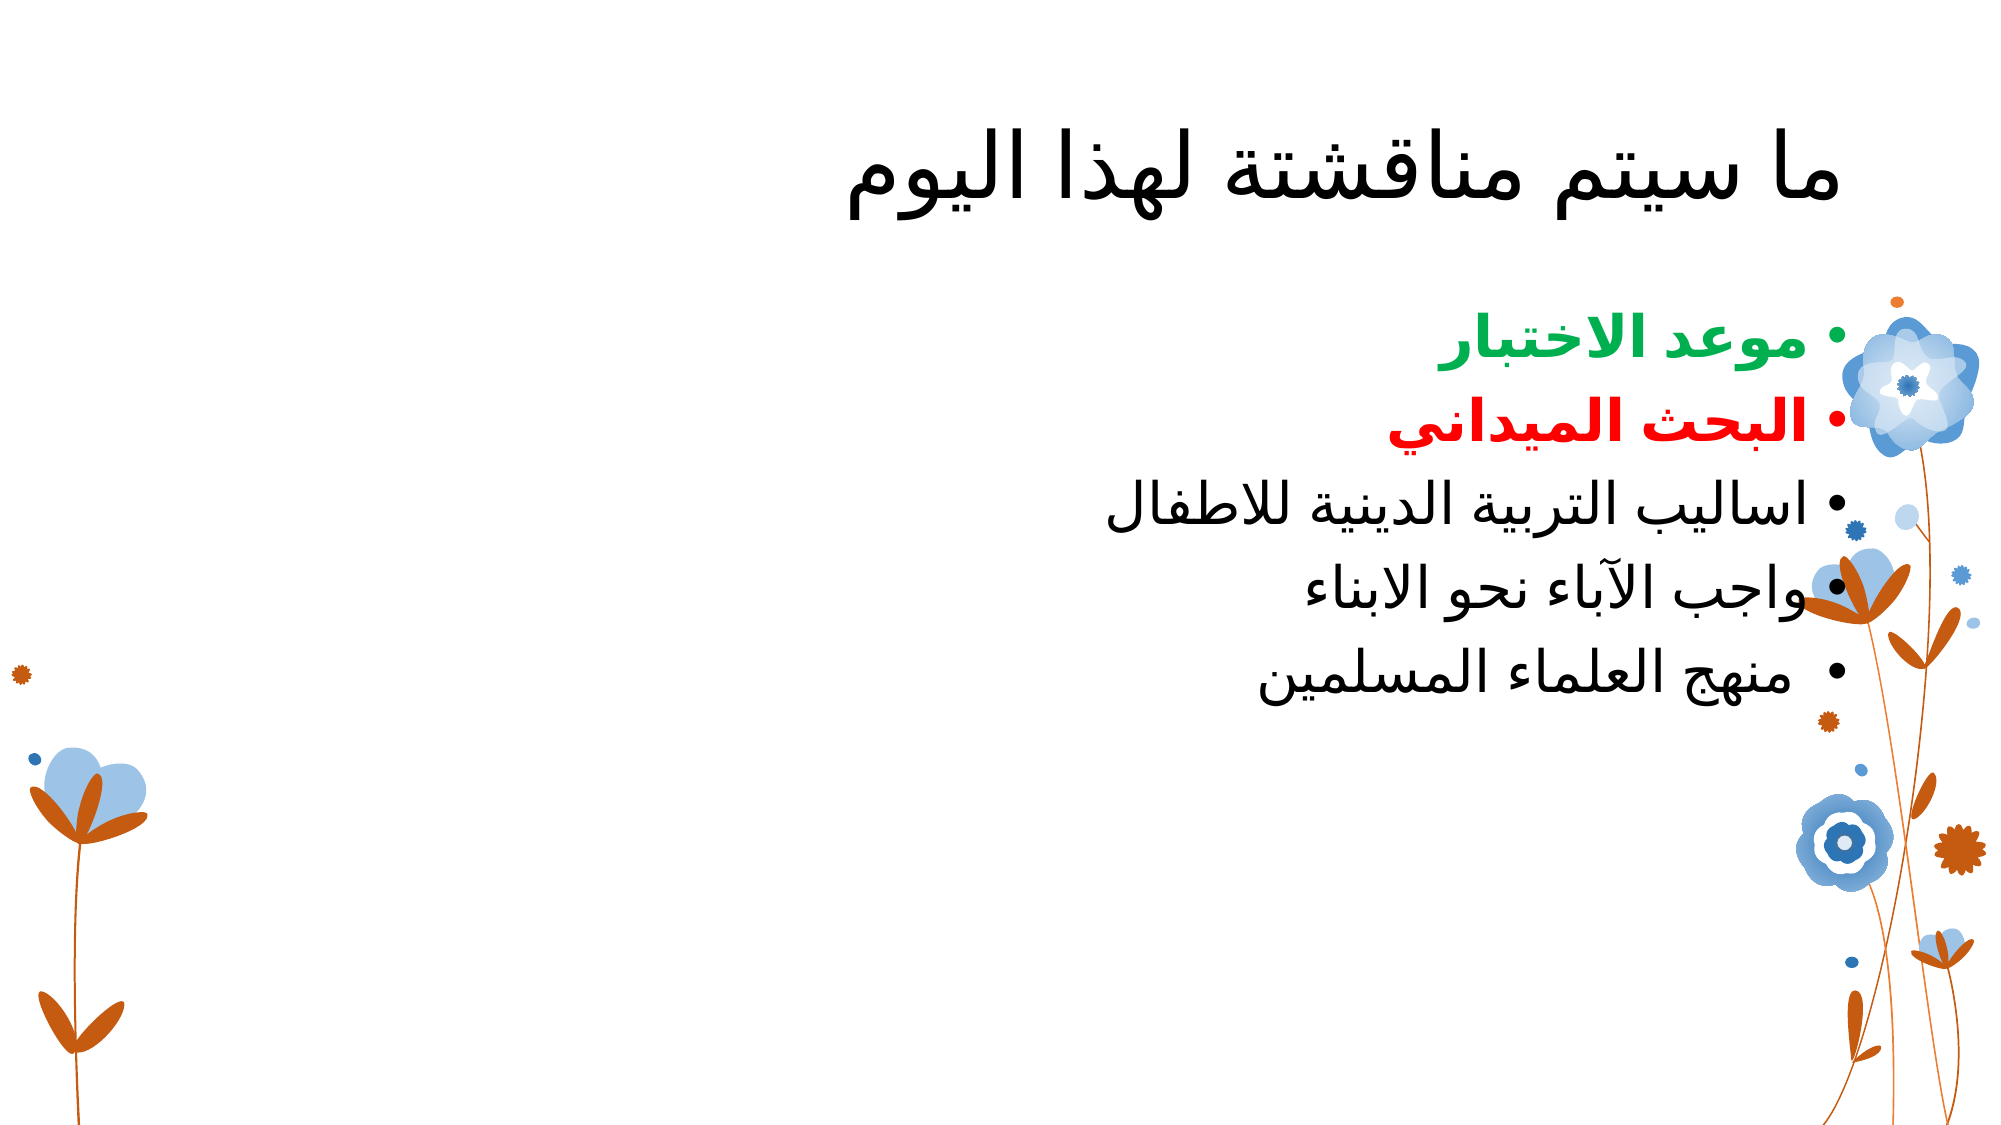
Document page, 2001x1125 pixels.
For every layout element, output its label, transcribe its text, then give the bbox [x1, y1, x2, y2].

title ما سيتم مناقشتة لهذا اليوم [137, 59, 1863, 278]
list موعد الاختبار البحث الميداني اساليب التربية الدينية للاطفال واجب الآباء نحو الابناء منهج العلماء المسلمين [137, 299, 1863, 1014]
